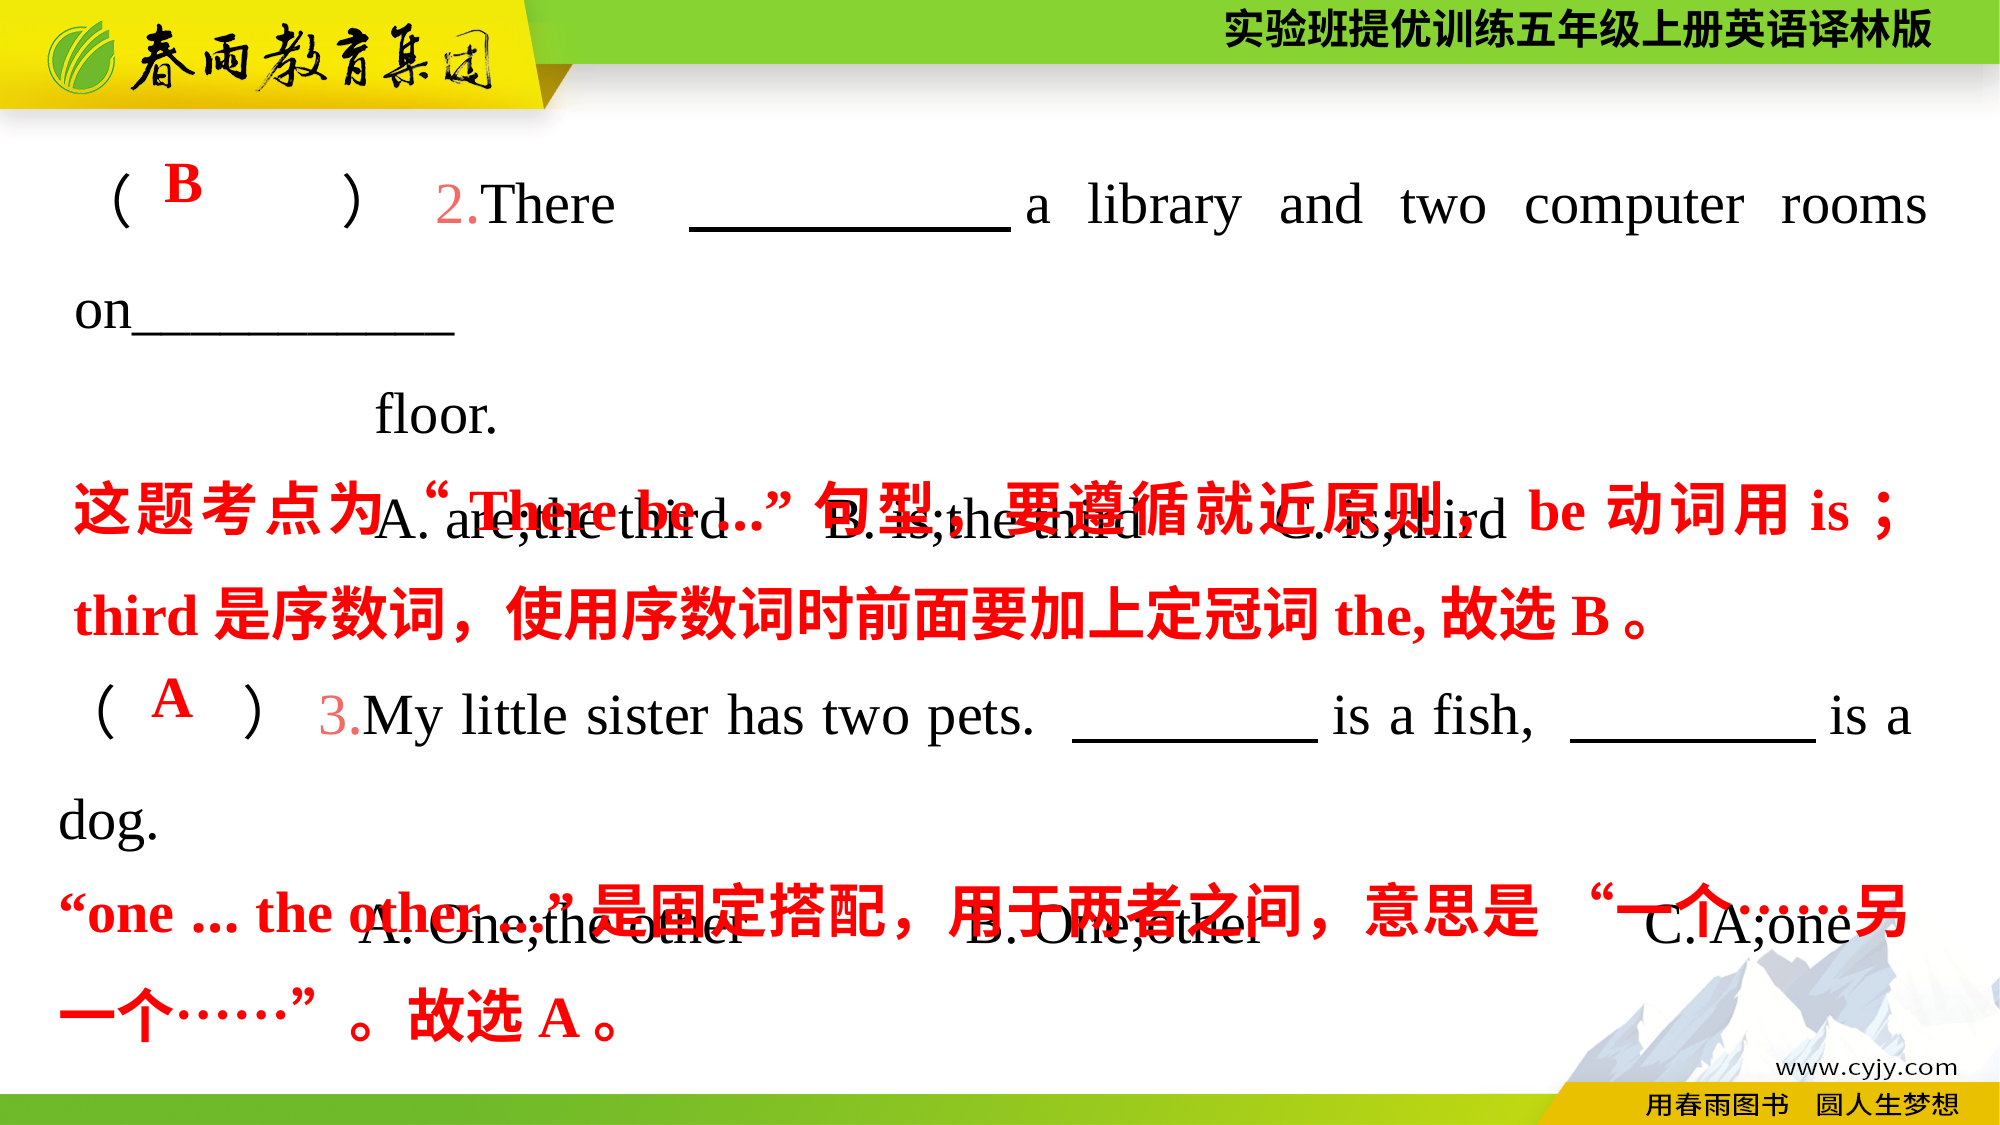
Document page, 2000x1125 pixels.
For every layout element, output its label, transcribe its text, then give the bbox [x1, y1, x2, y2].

text_box A [136, 651, 208, 737]
text_box “one ... the other ...”是固定搭配，用于两者之间，意思是 “一个……另一个……”。故选A。 [43, 831, 1928, 1057]
list （ ）2.There a library and two computer rooms on___________ floor. A. are;the third B. is;the third C. is;third [59, 122, 1944, 456]
text_box 这题考点为“There be ...”句型，要遵循就近原则，be动词用is； third是序数词，使用序数词时前面要加上定冠词the,故选B。 [58, 430, 1943, 655]
text_box B [149, 137, 219, 222]
text_box （ ）3.My little sister has two pets. is a fish, is a dog. A. One;the other B. One;other C. A;one [43, 633, 1928, 831]
picture [0, 0, 2000, 1125]
